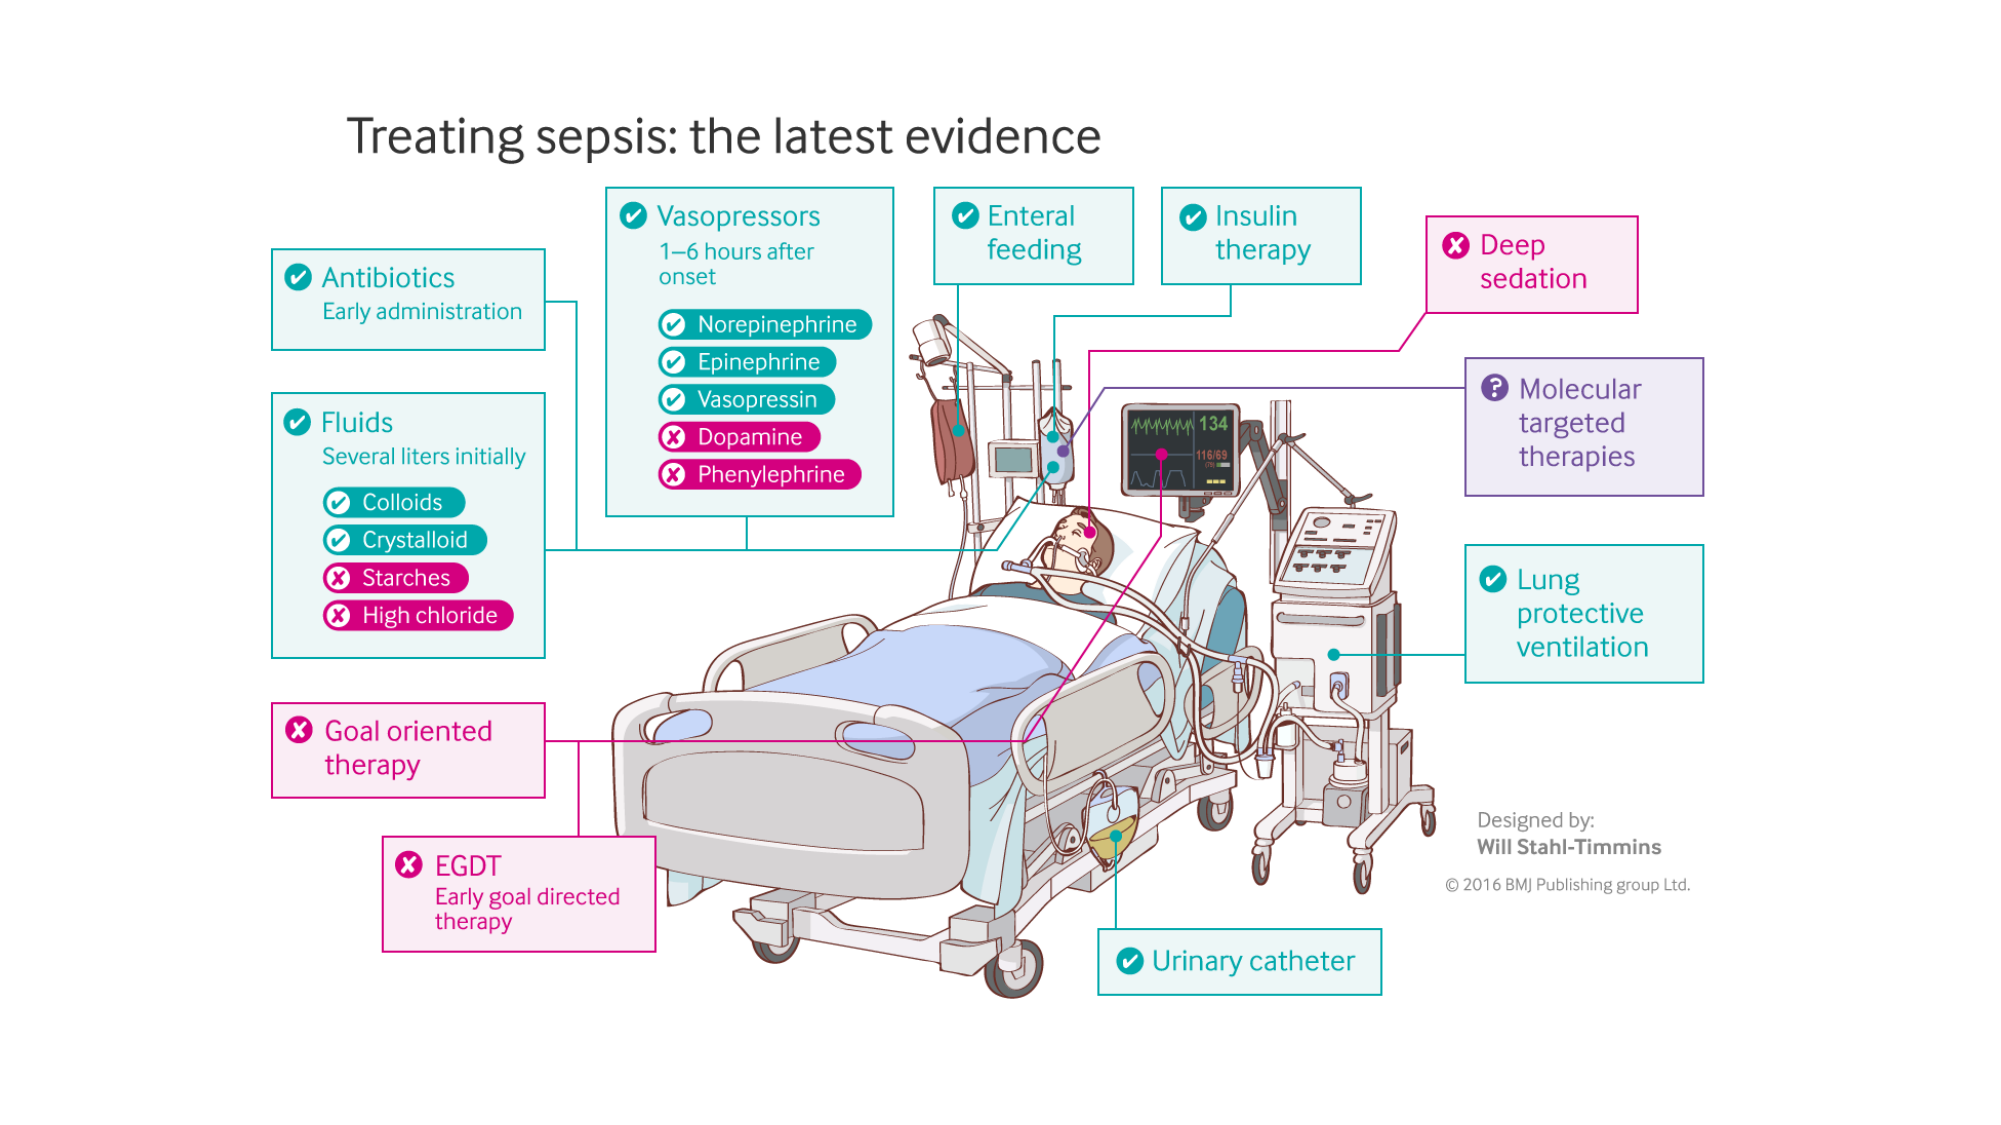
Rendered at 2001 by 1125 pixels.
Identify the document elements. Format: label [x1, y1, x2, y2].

list [231, 85, 1769, 1040]
